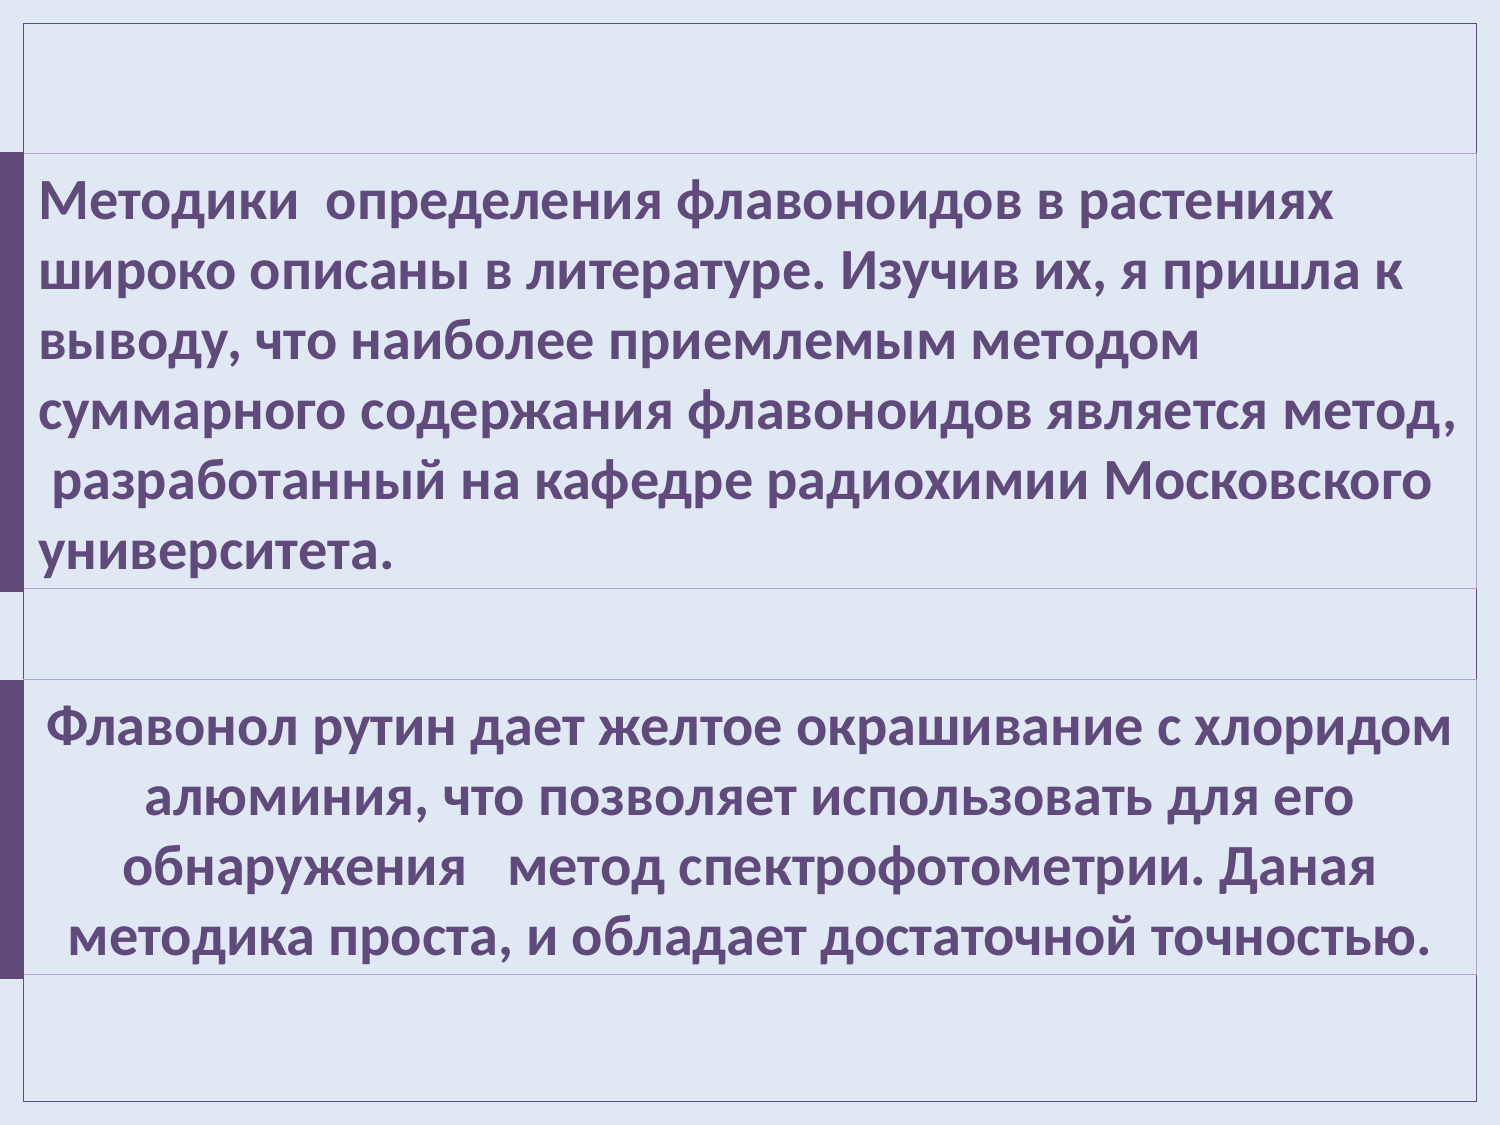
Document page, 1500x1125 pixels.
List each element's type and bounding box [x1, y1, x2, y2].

text_box [0, 679, 1477, 979]
text_box [0, 152, 1477, 594]
text_box [21, 984, 1479, 1104]
text_box [21, 21, 1479, 154]
text_box [21, 597, 1479, 682]
